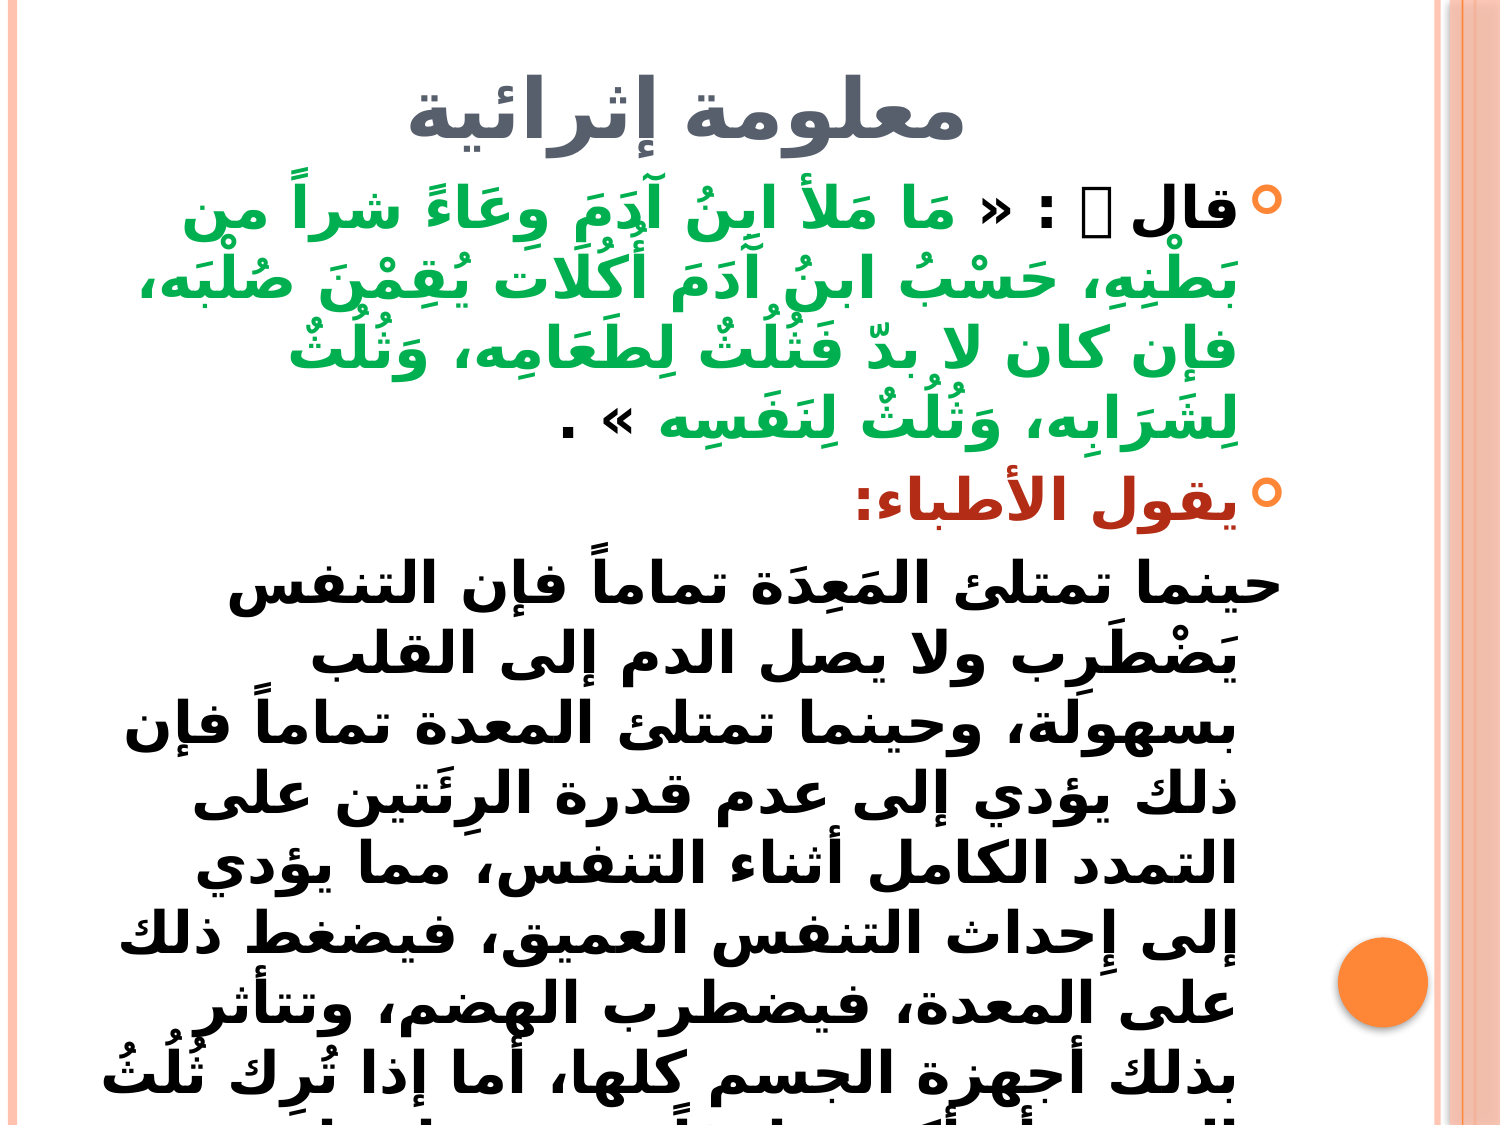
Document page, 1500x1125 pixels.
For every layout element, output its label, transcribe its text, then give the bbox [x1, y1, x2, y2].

title معلومة إثرائية [75, 45, 1300, 162]
list قال  : « مَا مَلأ ابنُ آدَمَ وِعَاءً شراً من بَطْنِهِ، حَسْبُ ابنُ آَدَمَ أُكُلَات يُقِمْنَ صُلْبَه، فإن كان لا بدّ فَثُلُثٌ لِطَعَامِه، وَثُلُثٌ لِشَرَابِه، وَثُلُثٌ لِنَفَسِه » . يقول الأطباء: حينما تمتلئ المَعِدَة تماماً فإن التنفس يَضْطَرِب ولا يصل الدم إلى القلب بسهولة، وحينما تمتلئ المعدة تماماً فإن ذلك يؤدي إلى عدم قدرة الرِئَتين على التمدد الكامل أثناء التنفس، مما يؤدي إلى إِحداث التنفس العميق، فيضغط ذلك على المعدة، فيضطرب الهضم، وتتأثر بذلك أجهزة الجسم كلها، أما إذا تُرِك ثُلُثُ المعدة أو أكثر فارغاً - وهو ما يوازي حجمه حجم الهواء الطبيعي الداخل للرئتين- فإنه يؤدي إلى تنفس مُريح ووصُولِ الدم إلى القلب بسهولة وهضمٍ جيدٍ للطعام. [75, 162, 1300, 1062]
